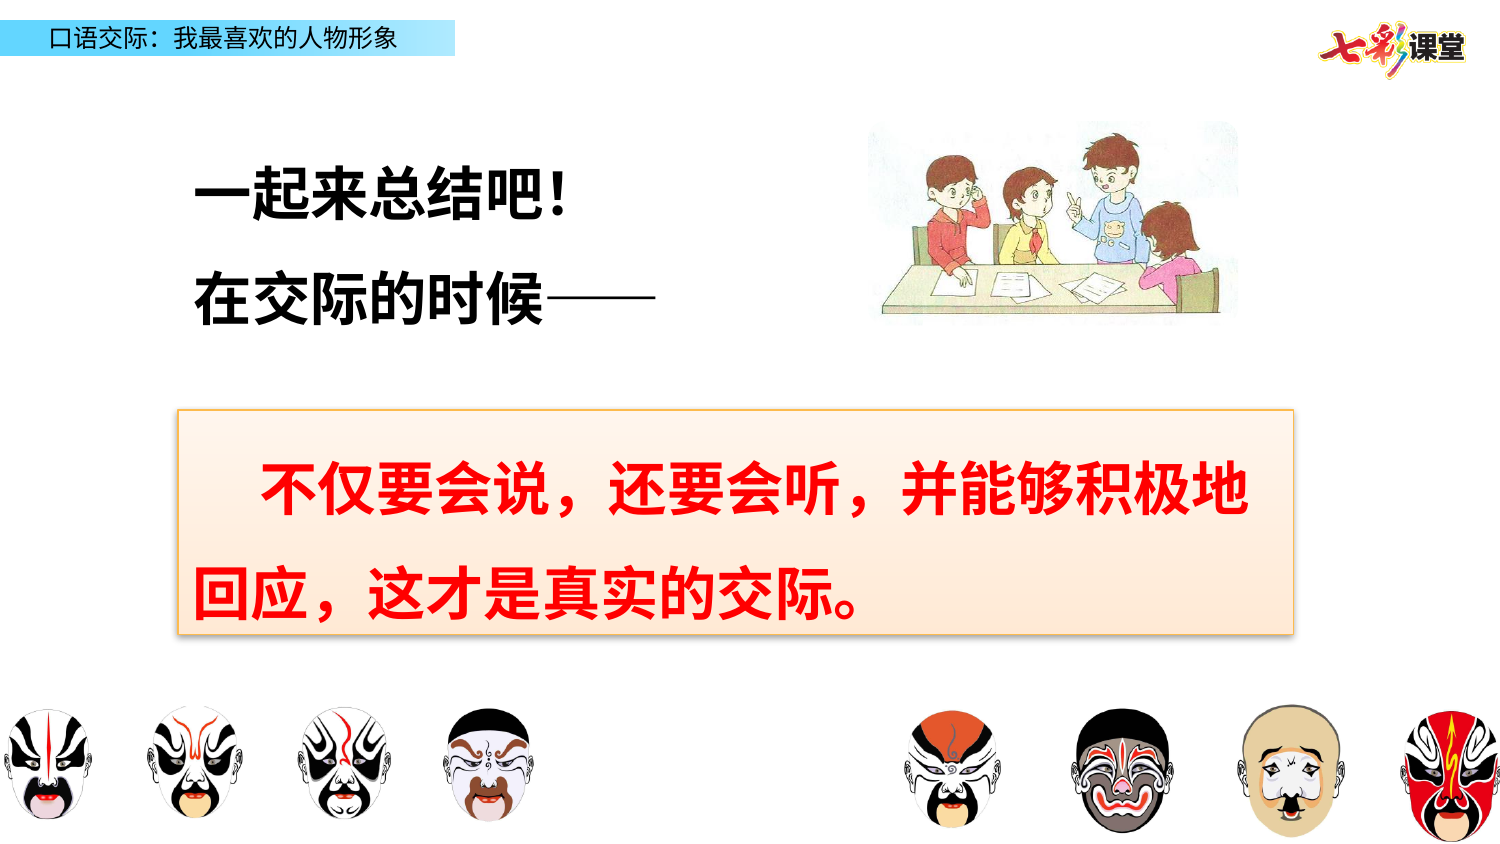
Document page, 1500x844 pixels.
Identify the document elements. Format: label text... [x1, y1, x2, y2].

text_box 不仅要会说，还要会听，并能够积极地回应，这才是真实的交际。 [177, 409, 1294, 635]
picture [904, 698, 1500, 842]
picture [0, 706, 537, 834]
picture [867, 120, 1239, 326]
text_box 一起来总结吧！ 在交际的时候—— [112, 114, 1371, 340]
picture [1316, 20, 1468, 80]
